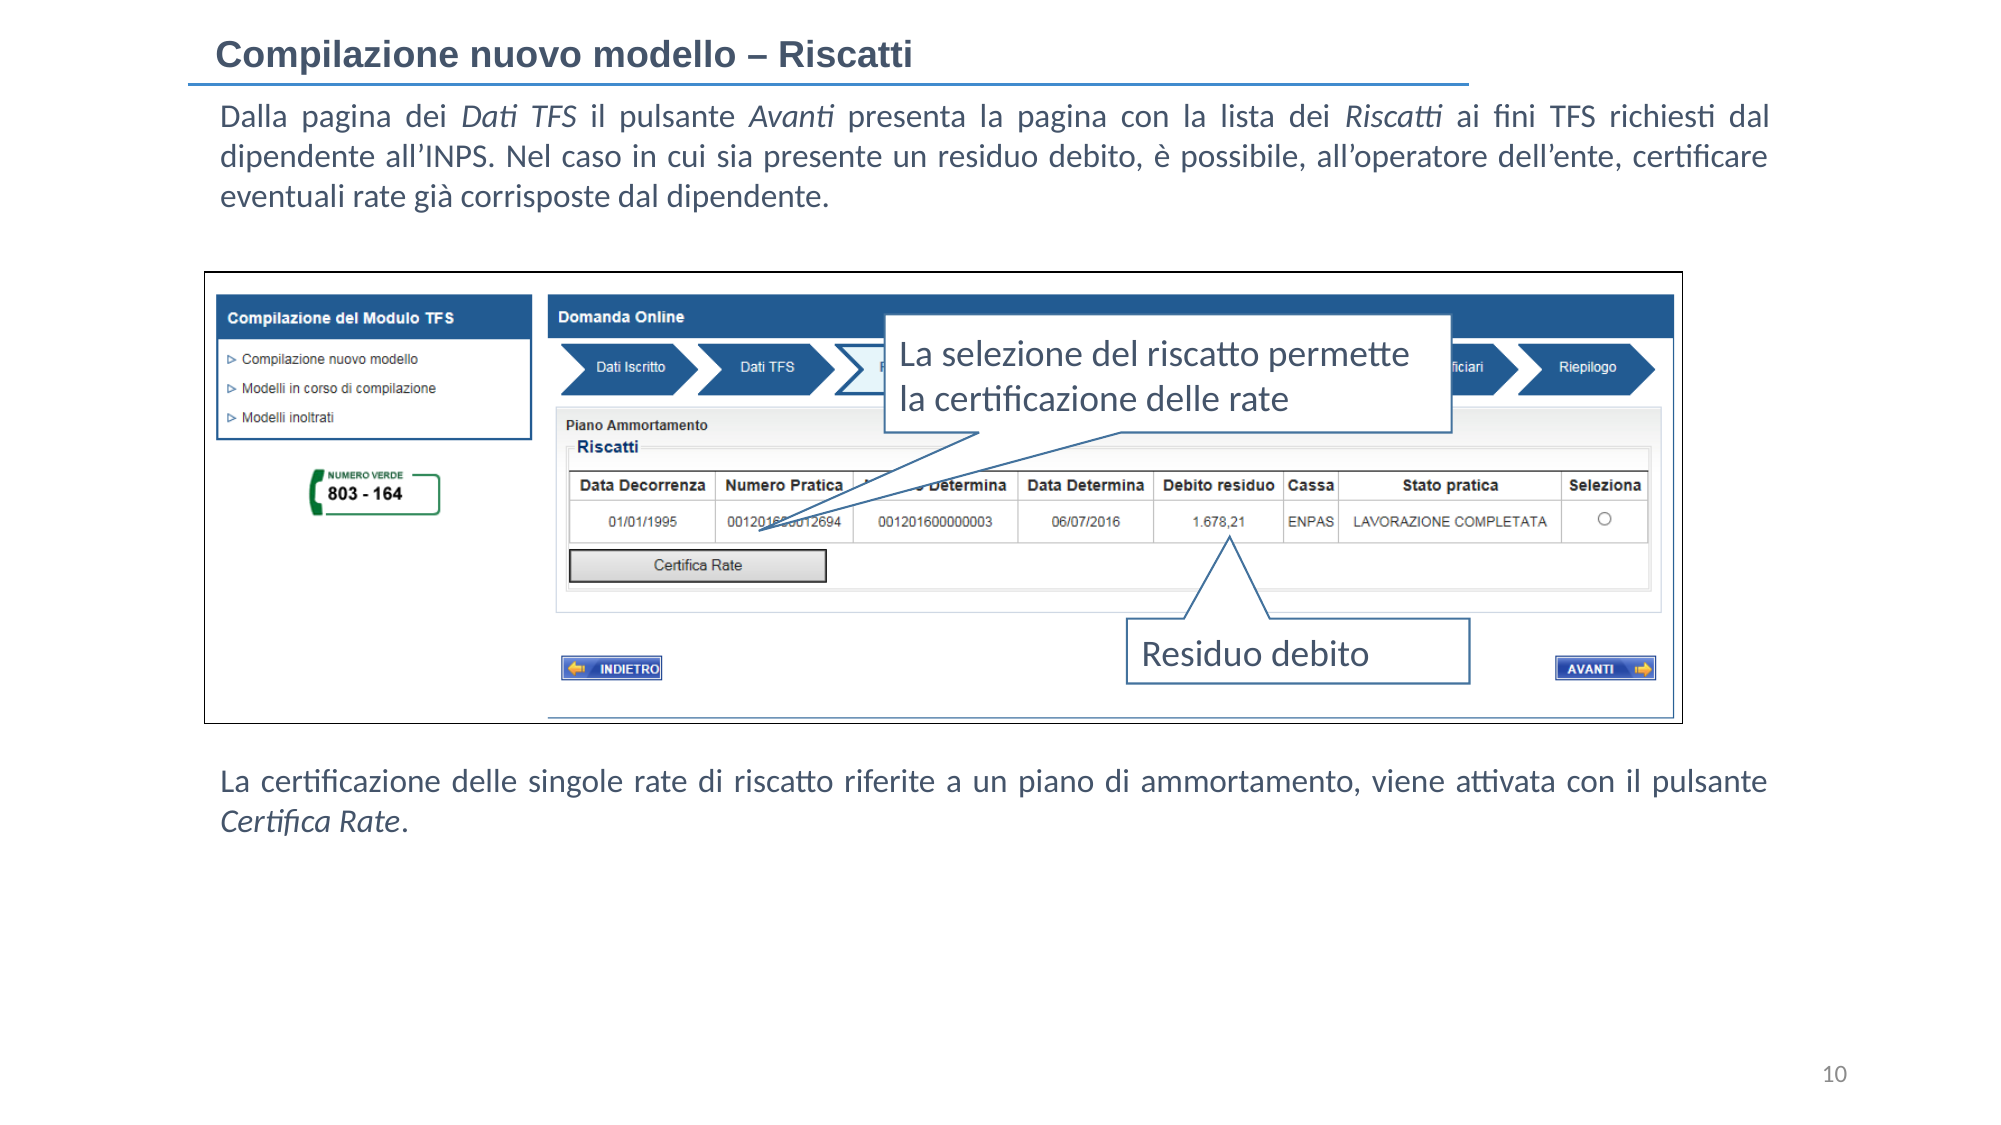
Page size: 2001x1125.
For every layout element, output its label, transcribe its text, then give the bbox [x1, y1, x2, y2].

picture [205, 272, 1682, 723]
text_box La certificazione delle singole rate di riscatto riferite a un piano di ammortamento, viene attivata con il pulsante Certifica Rate. [205, 751, 1786, 916]
text_box Compilazione nuovo modello – Riscatti [200, 22, 930, 83]
slide_number 10 [1412, 1042, 1863, 1103]
text_box Dalla pagina dei Dati TFS il pulsante Avanti presenta la pagina con la lista dei Riscatti ai fini TFS richiesti dal dipendente all’INPS. Nel caso in cui sia presente un residuo debito, è possibile, all’operatore dell’ente, certificare eventuali rate già corrisposte dal dipendente. [205, 87, 1786, 222]
